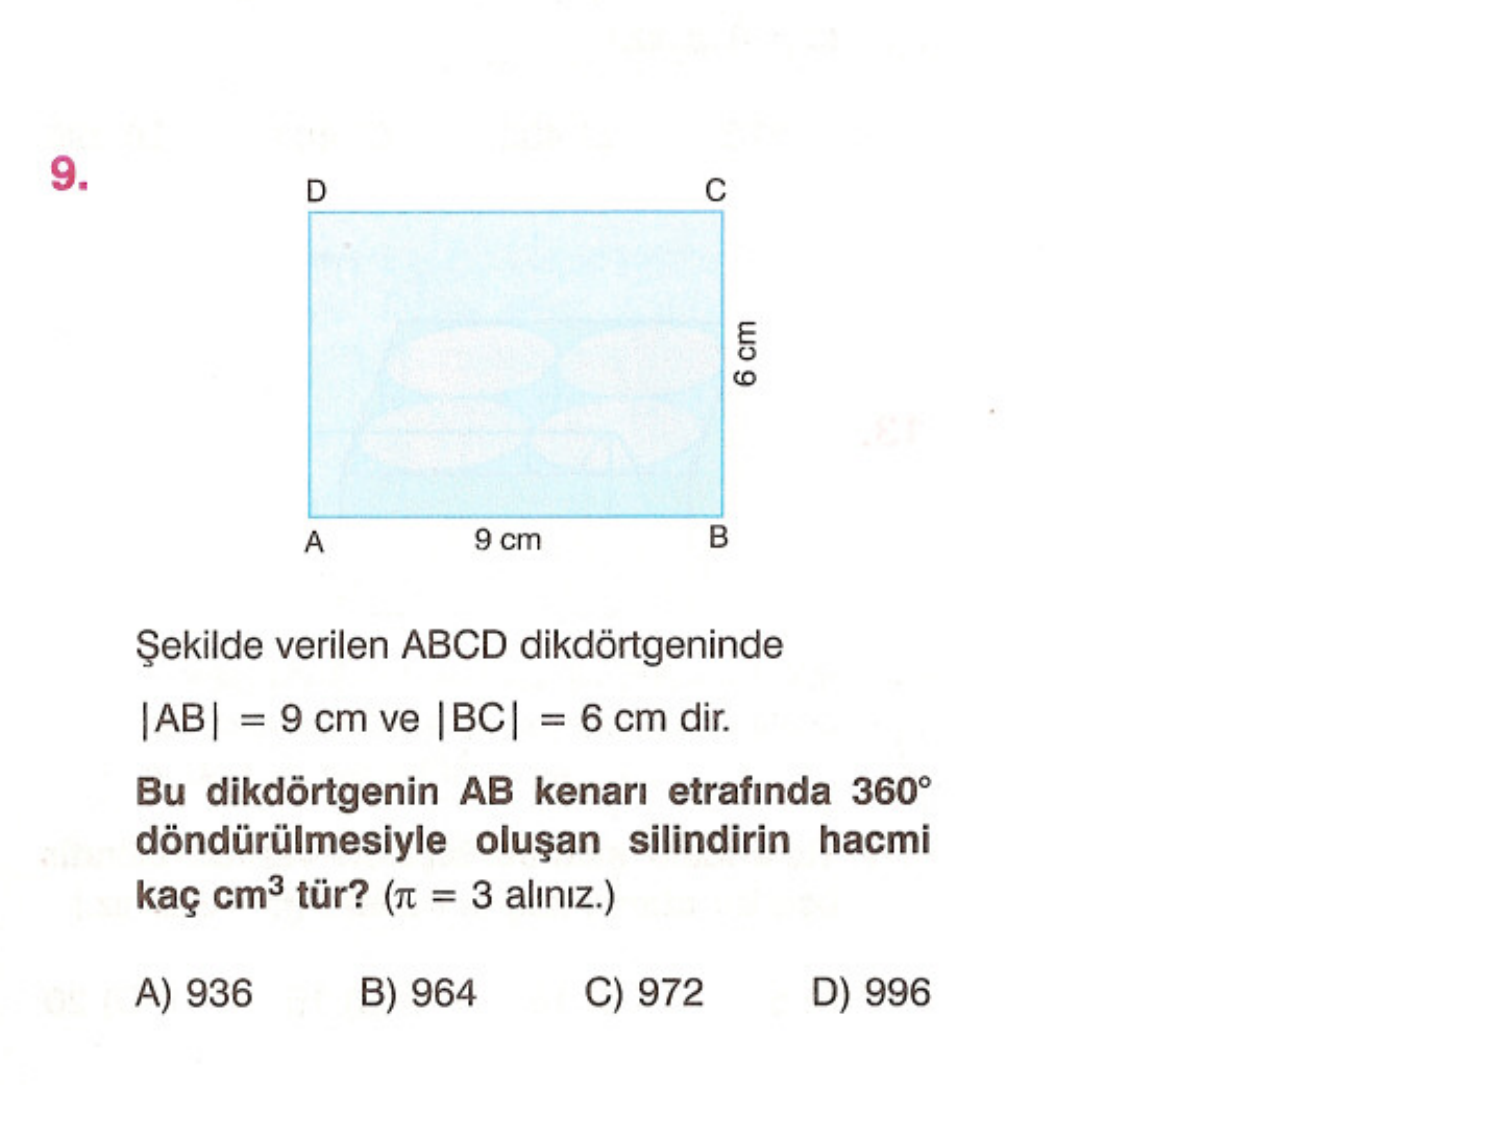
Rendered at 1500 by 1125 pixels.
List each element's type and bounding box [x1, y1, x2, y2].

picture [0, 0, 1129, 1085]
